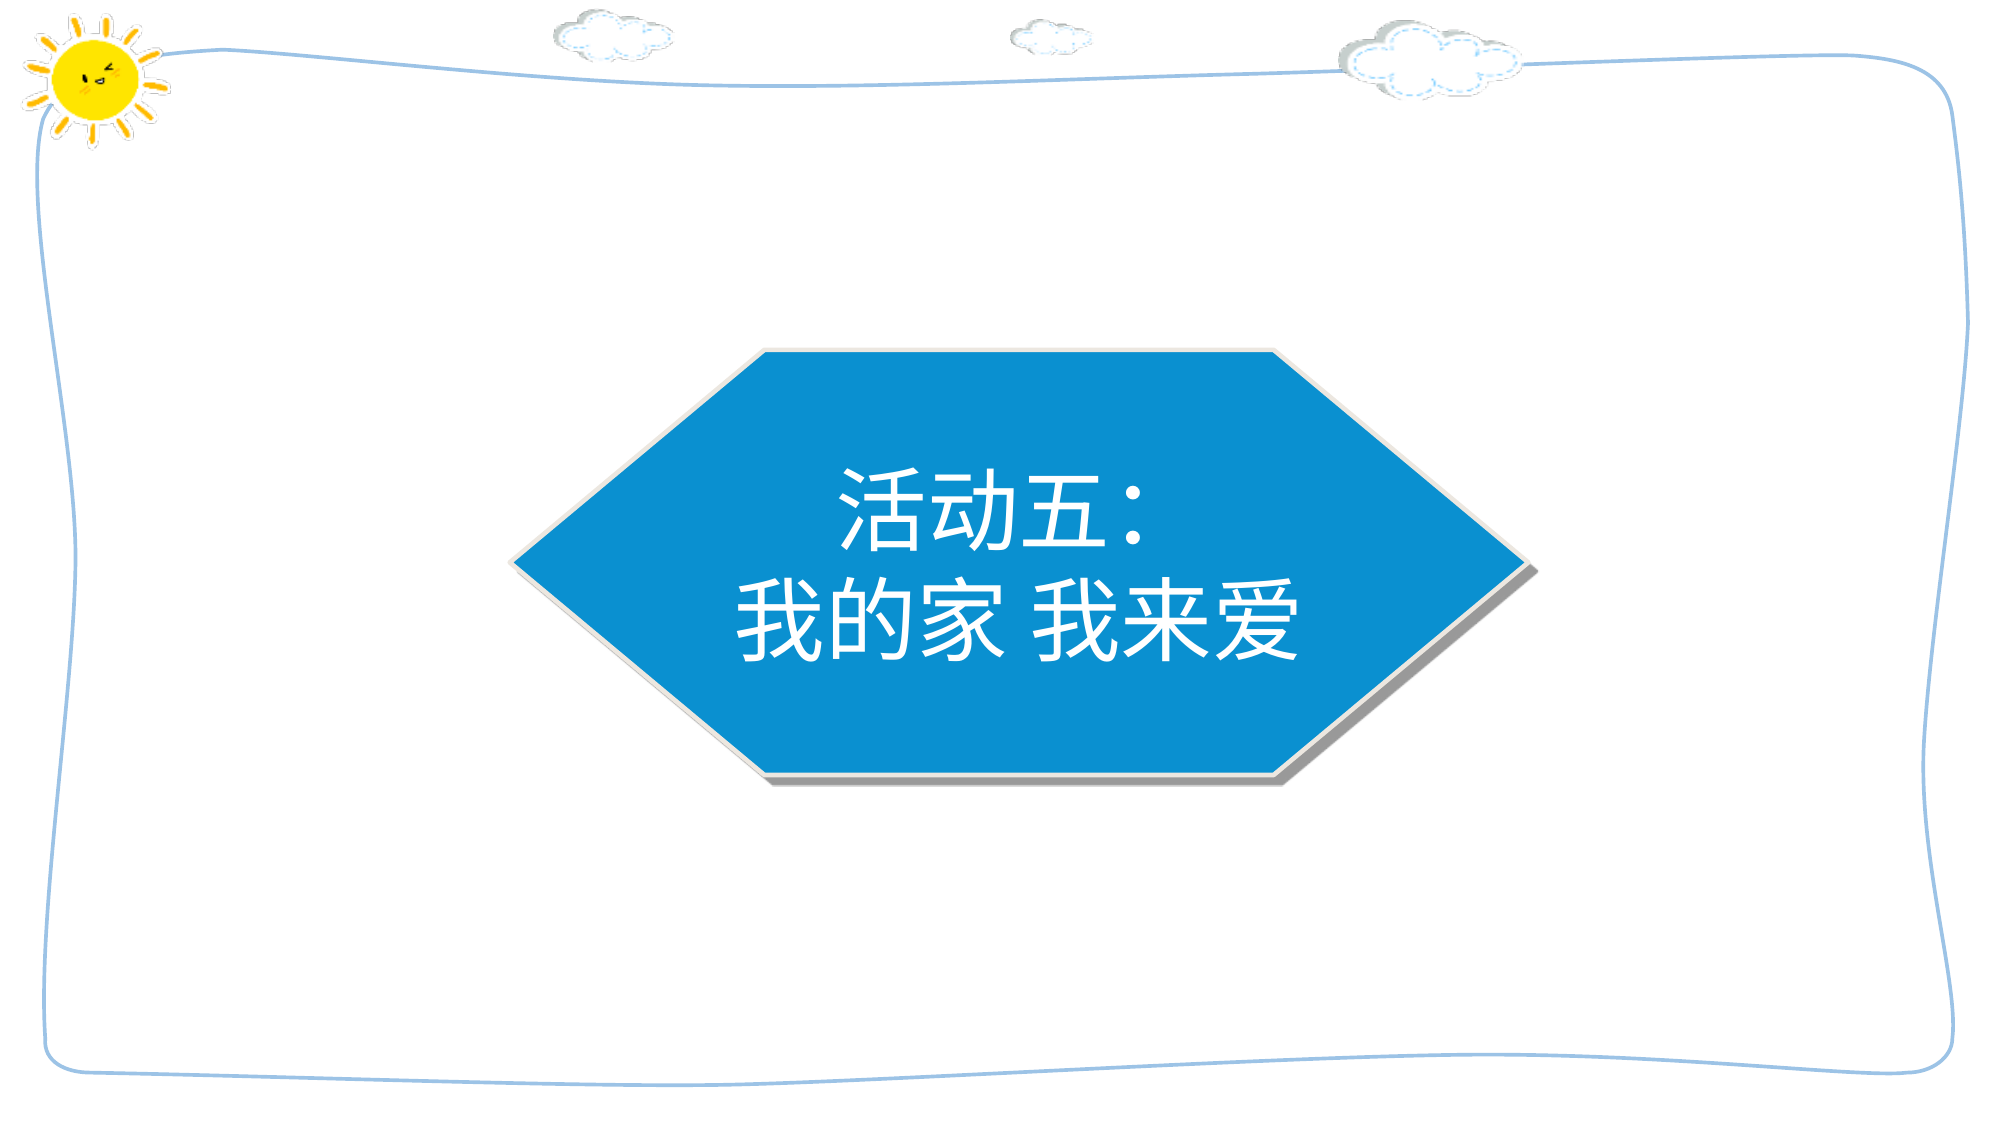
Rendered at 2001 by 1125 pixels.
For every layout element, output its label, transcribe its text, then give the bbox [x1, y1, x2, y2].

text_box 活动五： 我的家 我来爱 [509, 349, 1529, 775]
picture [1338, 16, 1524, 101]
picture [553, 7, 675, 63]
picture [15, 12, 174, 152]
picture [1010, 18, 1094, 56]
